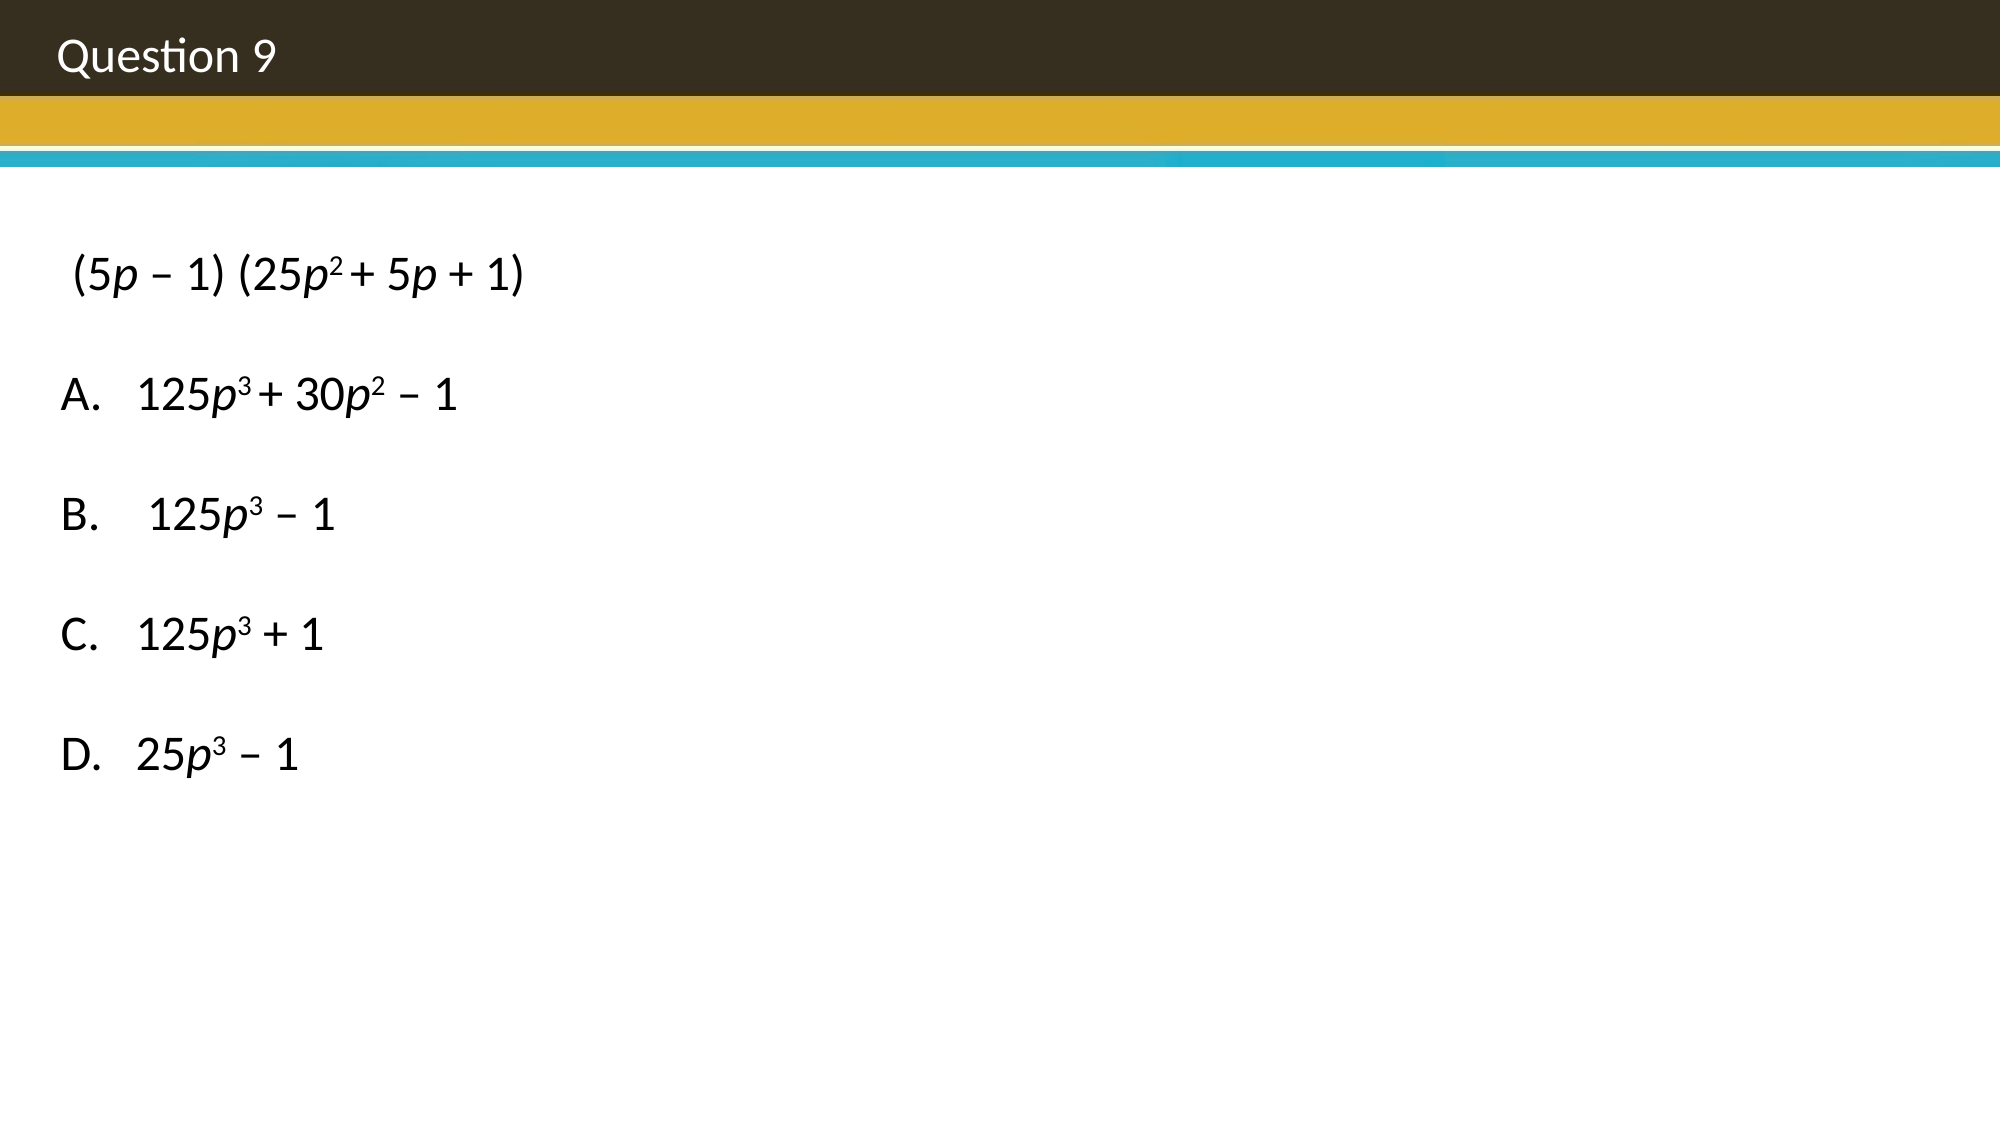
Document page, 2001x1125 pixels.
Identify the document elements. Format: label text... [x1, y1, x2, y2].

text_box Question 9 [41, 14, 293, 90]
text_box (5p – 1) (25p2 + 5p + 1) 125p3 + 30p2 – 1 125p3 – 1 125p3 + 1 25p3 – 1 [45, 233, 1782, 909]
picture [0, 0, 2000, 167]
